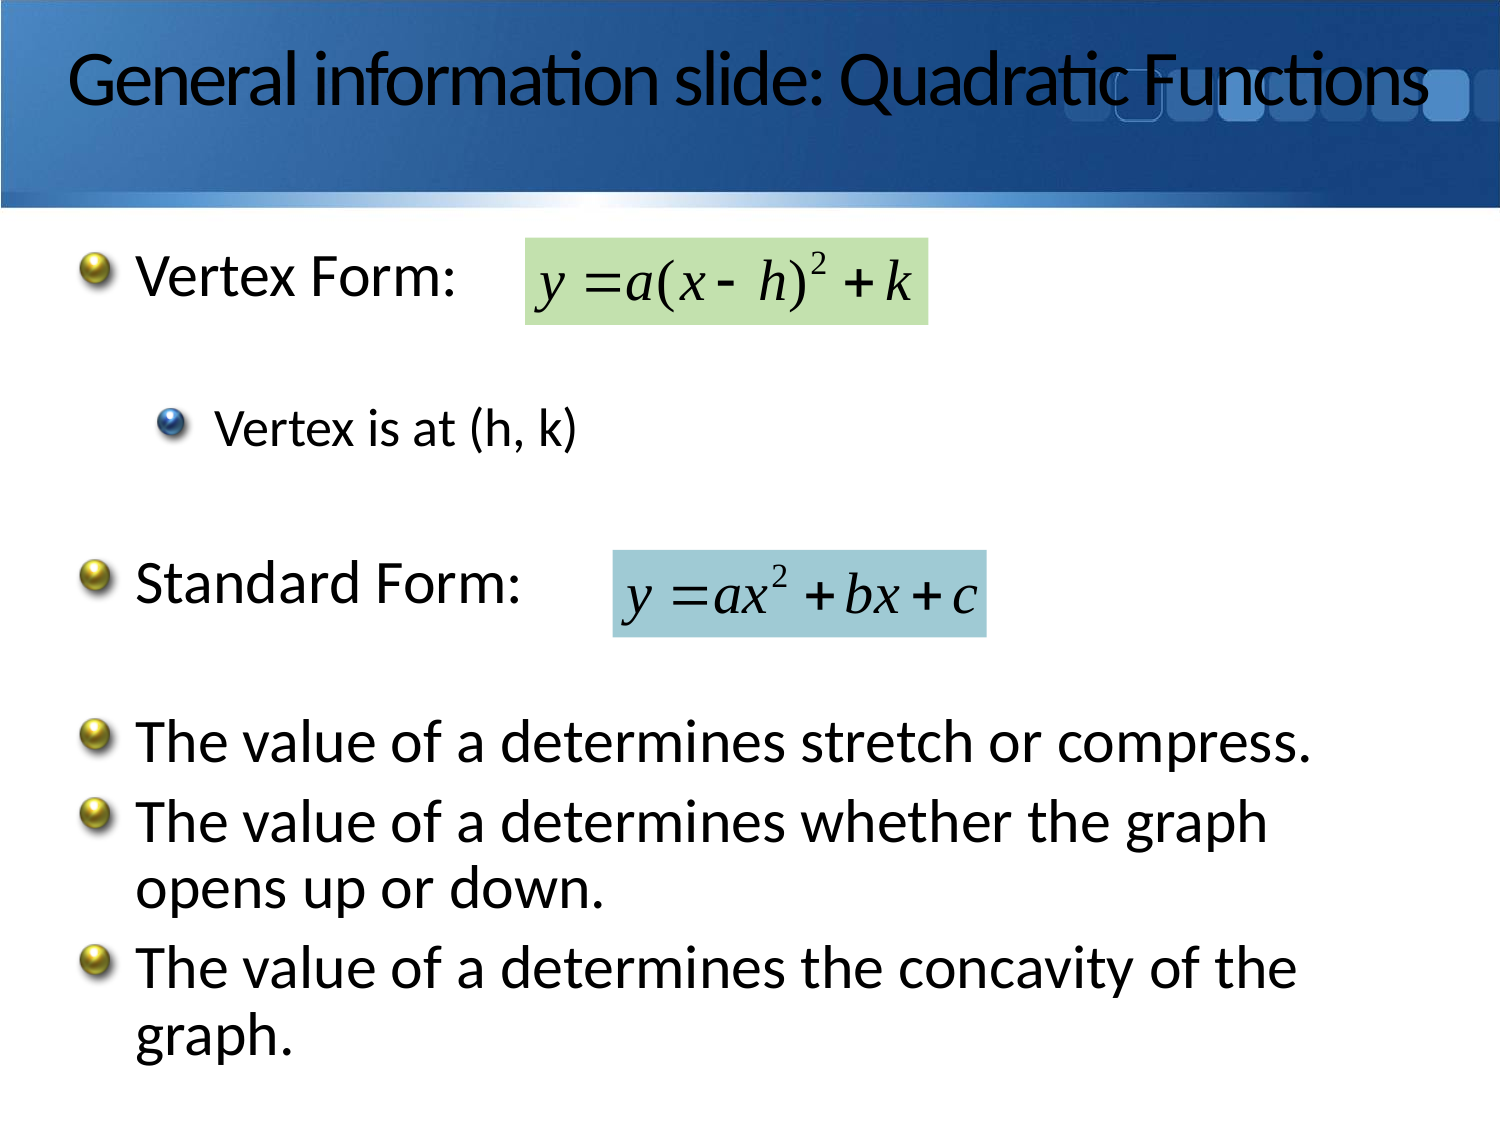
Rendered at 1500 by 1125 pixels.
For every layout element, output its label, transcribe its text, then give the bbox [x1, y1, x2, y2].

picture [0, 0, 1500, 1125]
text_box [612, 549, 987, 638]
list Vertex Form: Vertex is at (h, k) Standard Form: The value of a determines stretch or compress. The value of a determines whether the graph opens up or down. The value of a determines the concavity of the graph. [75, 243, 1425, 1075]
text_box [524, 237, 929, 326]
title General information slide: Quadratic Functions [62, 37, 1438, 147]
